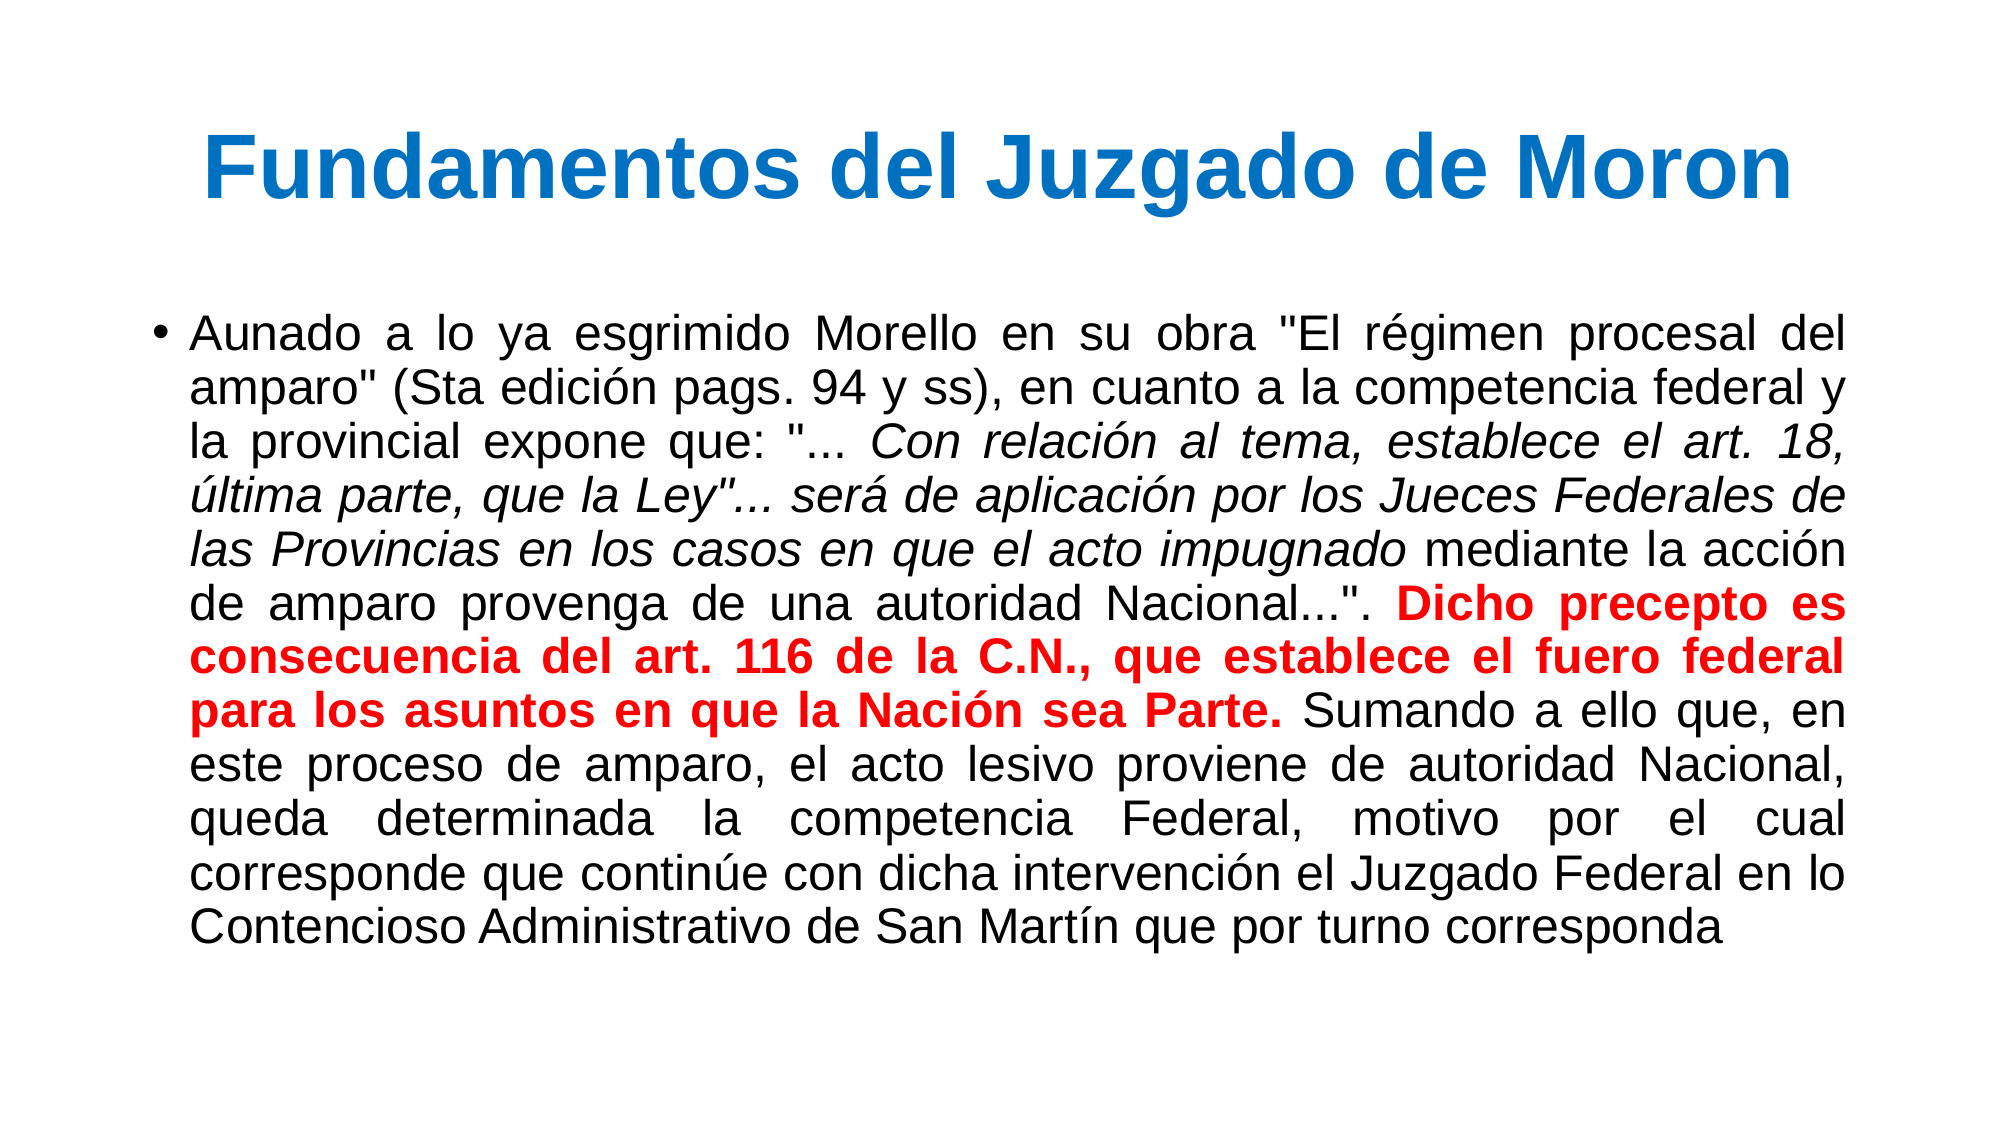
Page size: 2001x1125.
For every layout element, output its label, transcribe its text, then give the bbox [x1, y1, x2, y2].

title Fundamentos del Juzgado de Moron [137, 59, 1863, 278]
list Aunado a lo ya esgrimido Morello en su obra "El régimen procesal del amparo" (Sta edición pags. 94 y ss), en cuanto a la competencia federal y la provincial expone que: "... Con relación al tema, establece el art. 18, última parte, que la Ley"... será de aplicación por los Jueces Federales de las Provincias en los casos en que el acto impugnado mediante la acción de amparo provenga de una autoridad Nacional...". Dicho precepto es consecuencia del art. 116 de la C.N., que establece el fuero federal para los asuntos en que la Nación sea Parte. Sumando a ello que, en este proceso de amparo, el acto lesivo proviene de autoridad Nacional, queda determinada la competencia Federal, motivo por el cual corresponde que continúe con dicha intervención el Juzgado Federal en lo Contencioso Administrativo de San Martín que por turno corresponda [137, 299, 1863, 1014]
